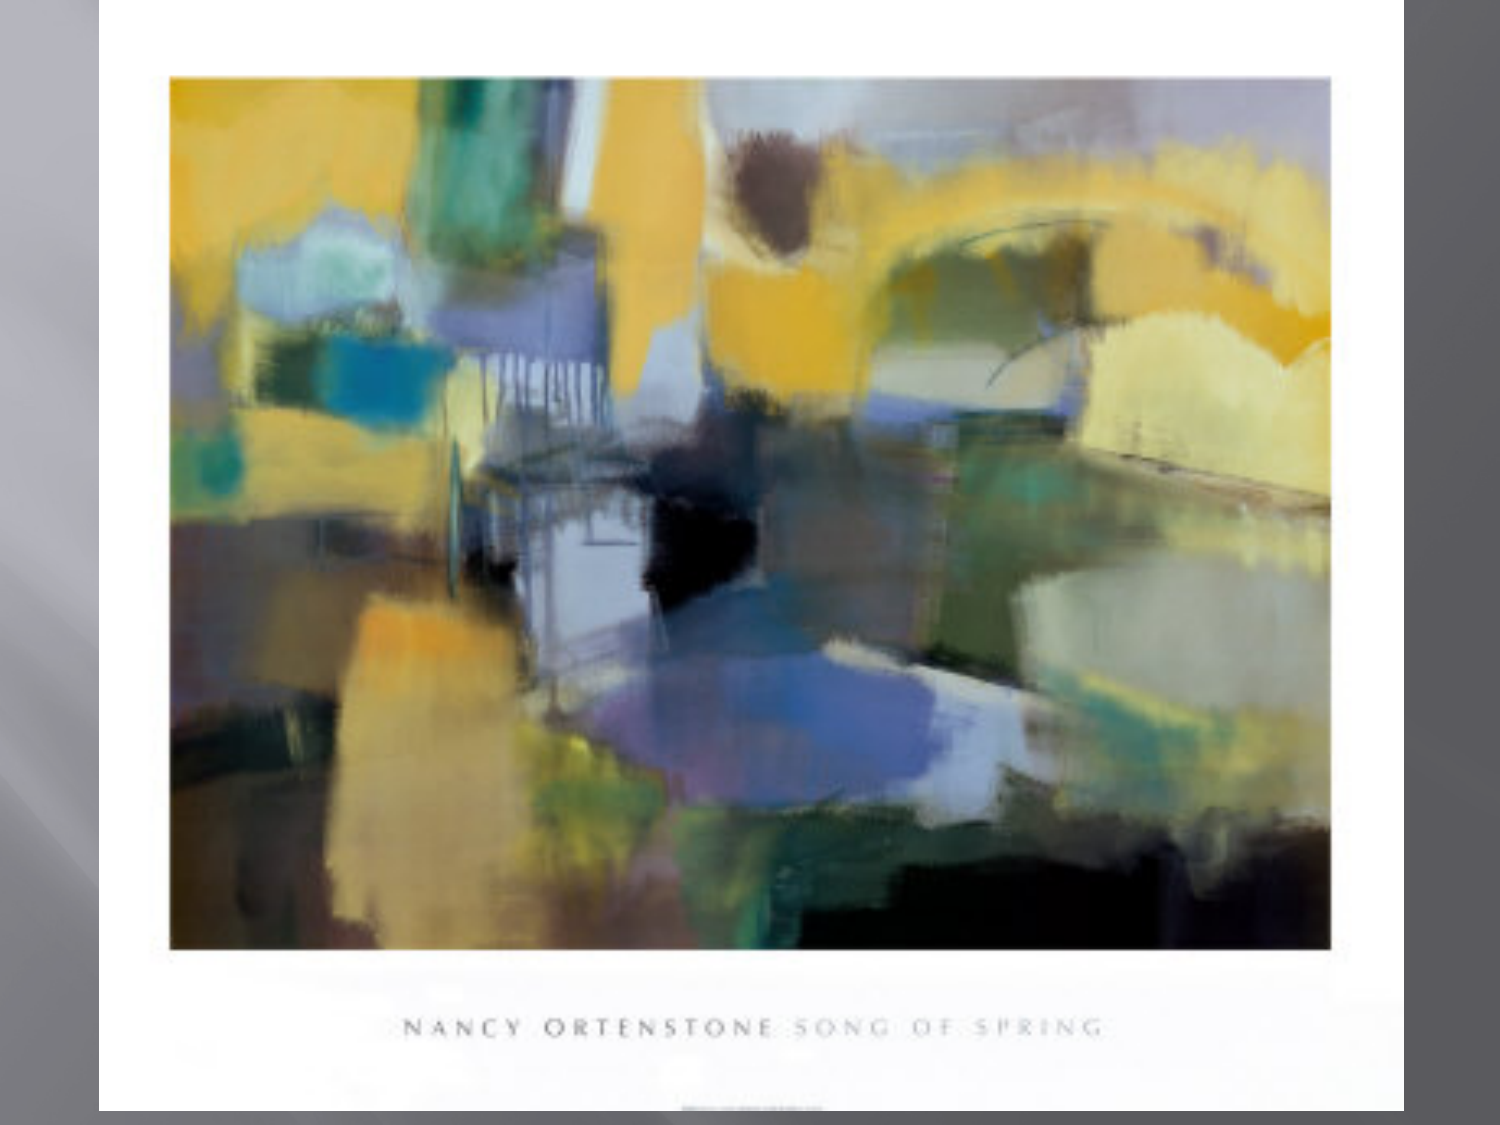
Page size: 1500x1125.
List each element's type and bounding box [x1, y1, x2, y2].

picture [99, 0, 1404, 1112]
